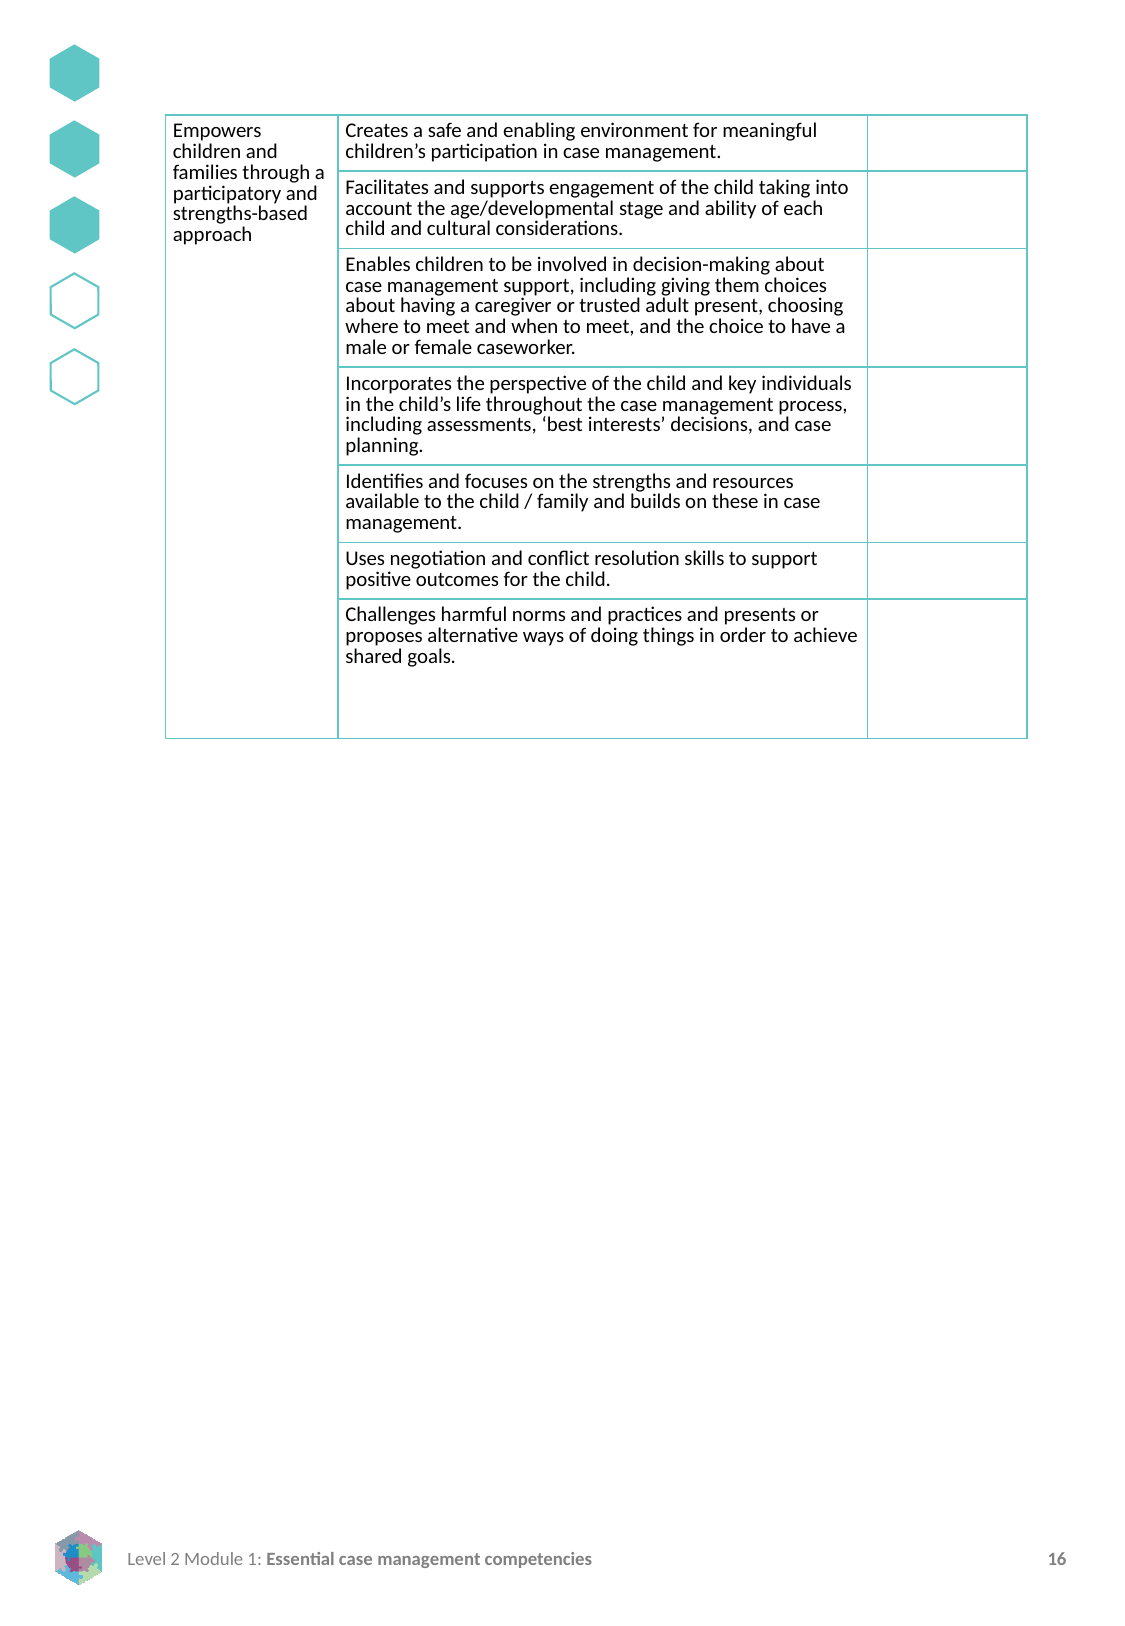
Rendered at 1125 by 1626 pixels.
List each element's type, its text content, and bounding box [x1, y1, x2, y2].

text_box [49, 44, 100, 102]
table_cell Identifies and focuses on the strengths and resources available to the child / family and builds on these in case management. [339, 466, 867, 542]
table_cell [868, 368, 1026, 464]
table_cell Challenges harmful norms and practices and presents or proposes alternative ways of doing things in order to achieve shared goals. [339, 600, 867, 738]
text_box [49, 272, 100, 330]
table_cell [868, 543, 1026, 598]
table_cell Uses negotiation and conflict resolution skills to support positive outcomes for the child. [339, 543, 867, 598]
text_box [49, 196, 100, 254]
table_header Empowers children and families through a participatory and strengths-based approach [166, 116, 337, 738]
table_header Creates a safe and enabling environment for meaningful children’s participation in case management. [339, 116, 867, 170]
table_cell [868, 249, 1026, 366]
table_cell Facilitates and supports engagement of the child taking into account the age/developmental stage and ability of each child and cultural considerations. [339, 172, 867, 248]
picture [55, 1530, 102, 1585]
table_cell Enables children to be involved in decision-making about case management support, including giving them choices about having a caregiver or trusted adult present, choosing where to meet and when to meet, and the choice to have a male or female caseworker. [339, 249, 867, 366]
table_cell Incorporates the perspective of the child and key individuals in the child’s life throughout the case management process, including assessments, ‘best interests’ decisions, and case planning. [339, 368, 867, 464]
text_box [49, 120, 100, 178]
table_cell [868, 466, 1026, 542]
table_header [868, 116, 1026, 170]
table_cell [868, 600, 1026, 738]
table_cell [868, 172, 1026, 248]
text_box [49, 348, 100, 406]
